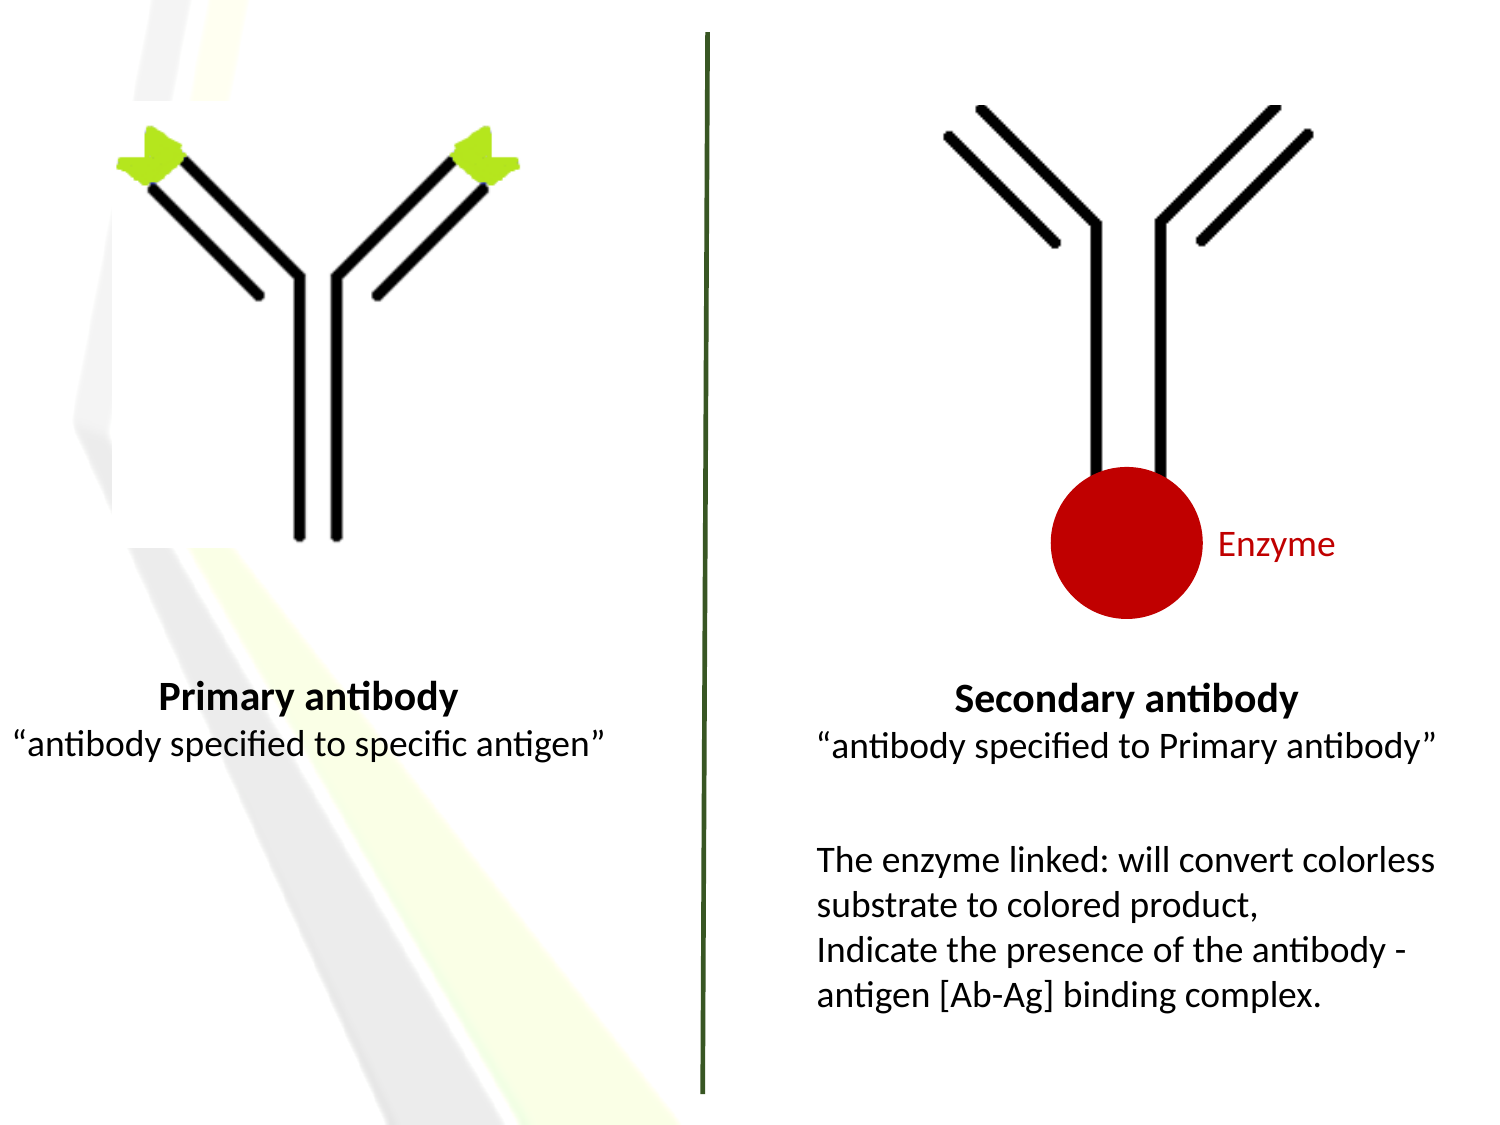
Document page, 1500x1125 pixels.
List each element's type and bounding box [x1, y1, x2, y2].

picture [0, 0, 1500, 1125]
text_box [702, 32, 708, 1095]
